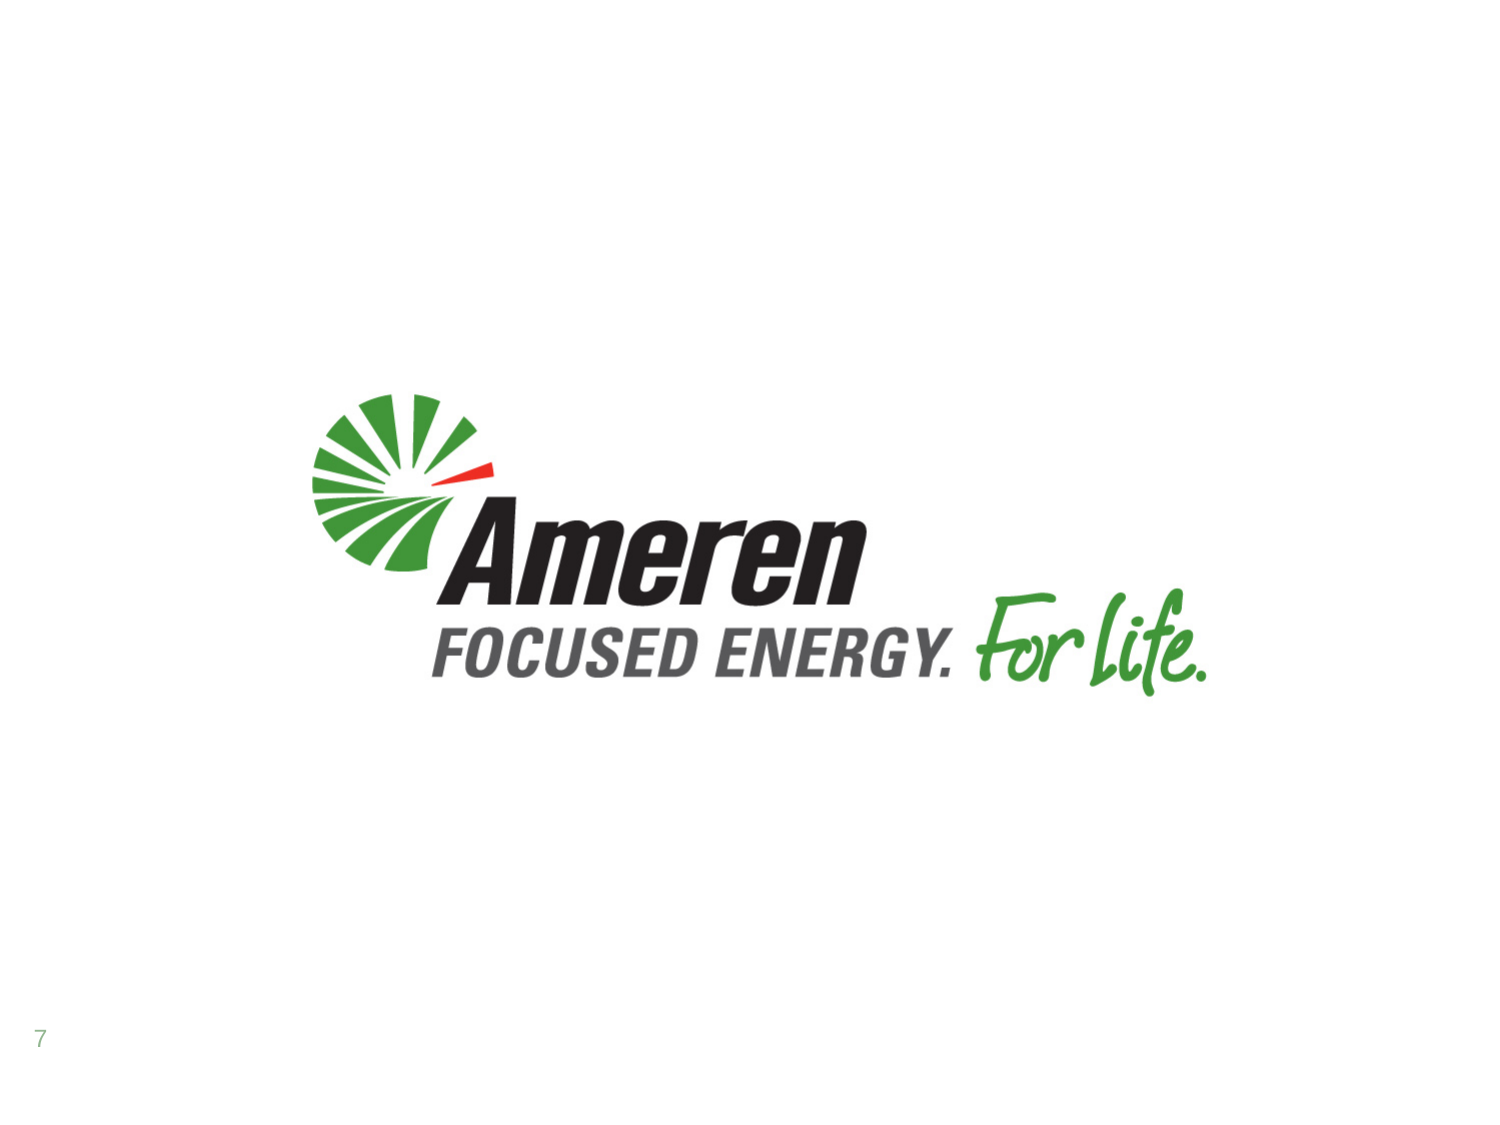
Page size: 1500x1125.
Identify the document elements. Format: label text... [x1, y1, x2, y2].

picture [0, 0, 1500, 1125]
slide_number 7 [0, 1012, 63, 1063]
